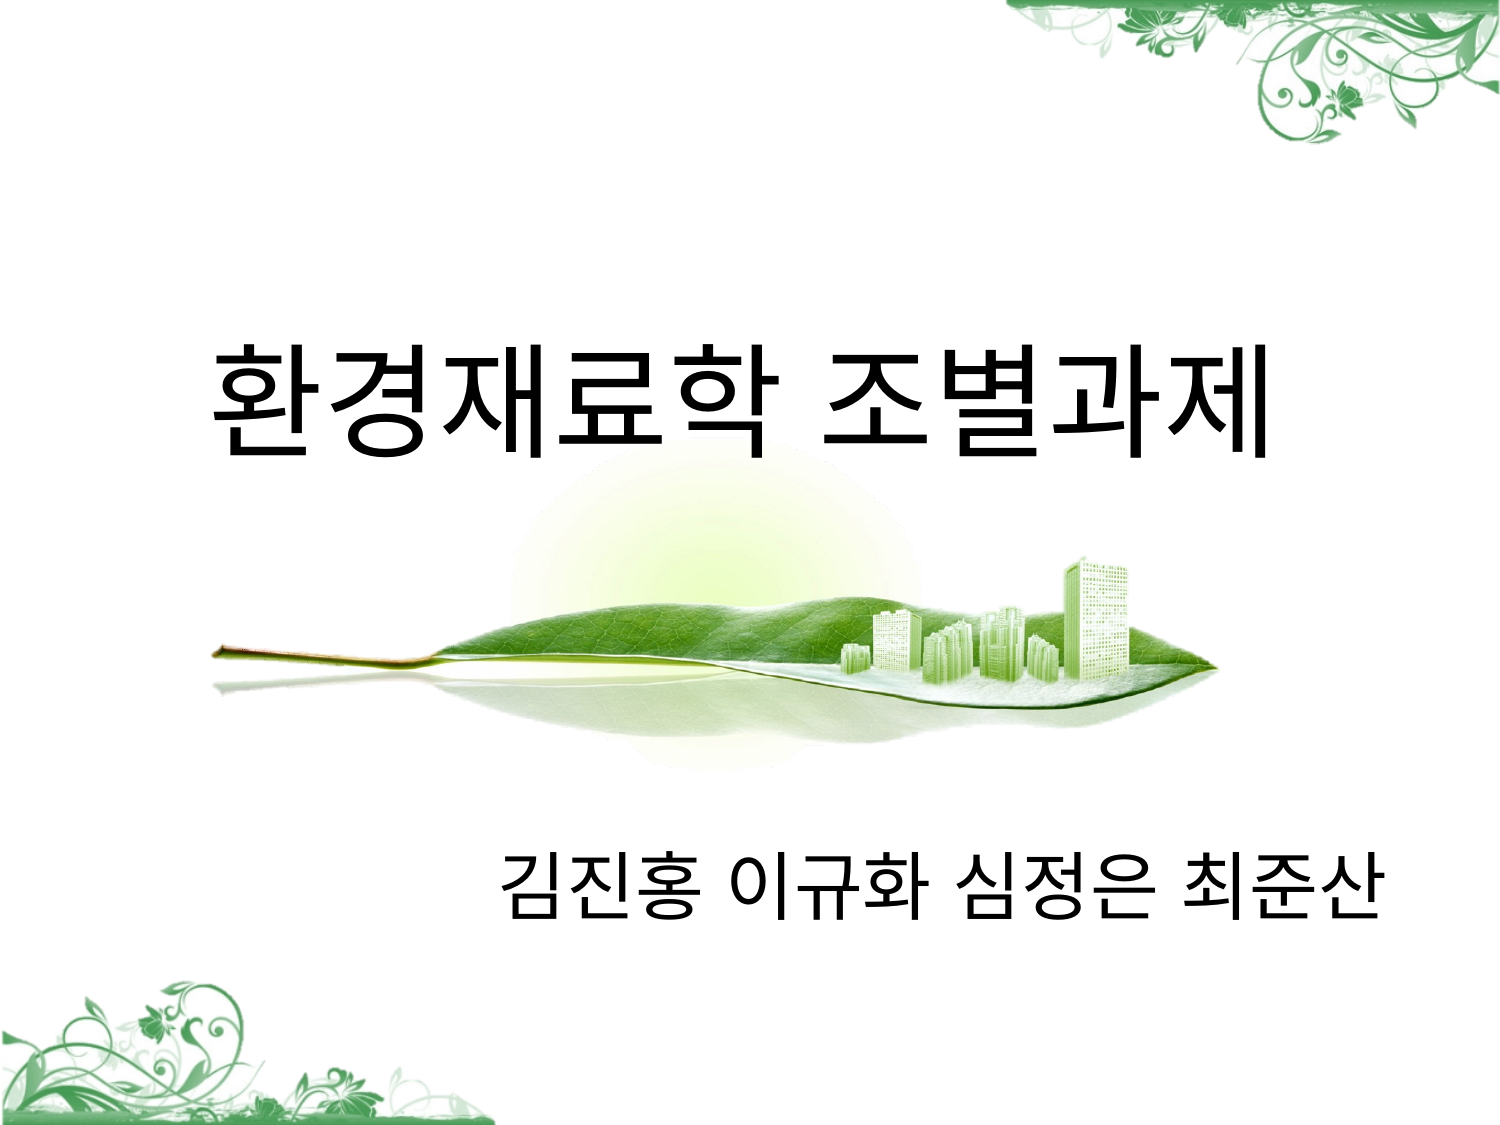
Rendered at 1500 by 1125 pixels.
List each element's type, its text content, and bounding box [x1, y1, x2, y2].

text_box 김진홍 이규화 심정은 최준산 [641, 831, 1404, 937]
picture [0, 918, 637, 1125]
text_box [128, 316, 1359, 927]
picture [868, 0, 1500, 209]
